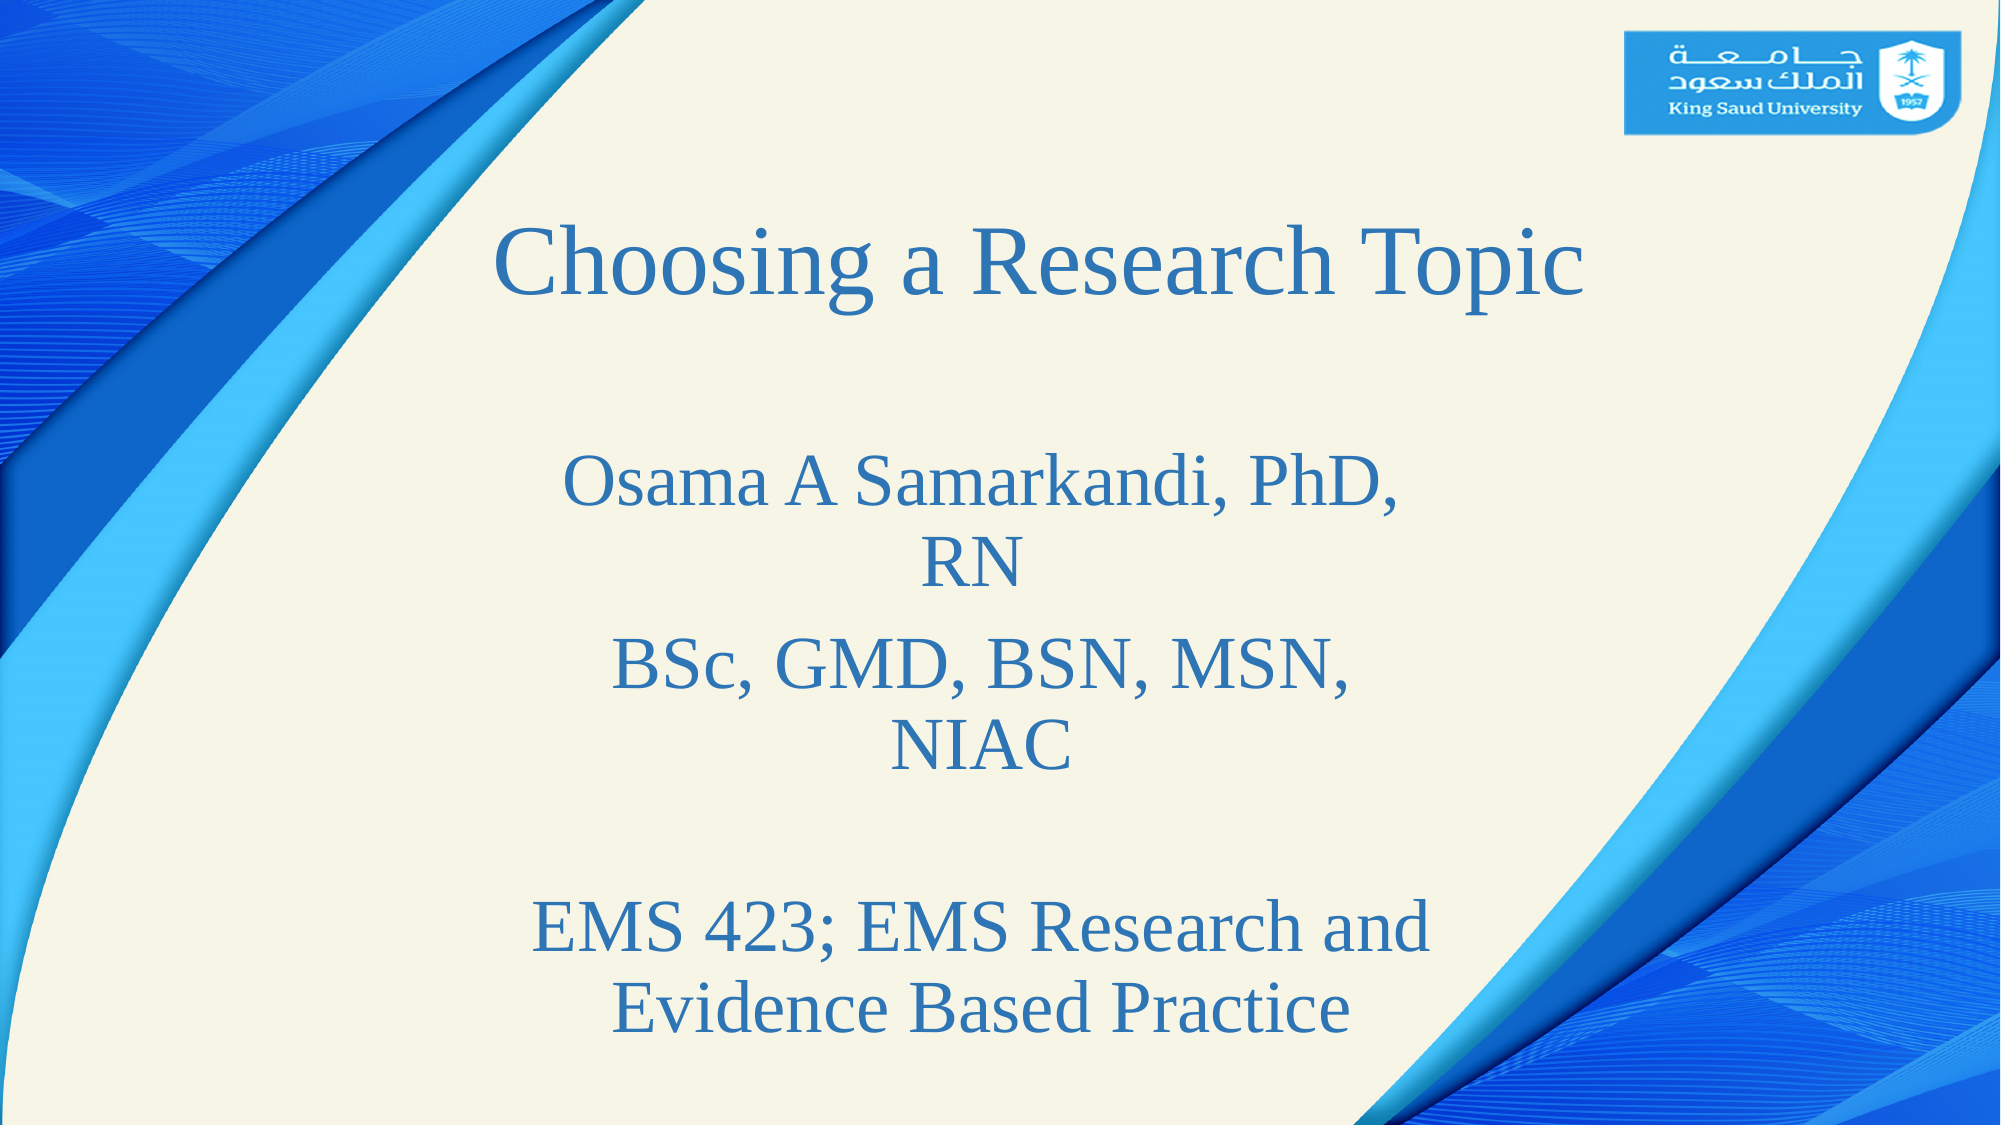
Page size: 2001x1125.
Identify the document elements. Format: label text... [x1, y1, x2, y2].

title Choosing a Research Topic [290, 128, 1791, 324]
subtitle Osama A Samarkandi, PhD, RN BSc, GMD, BSN, MSN, NIAC EMS 423; EMS Research and Evidence Based Practice [496, 433, 1467, 705]
picture [0, 0, 2001, 1125]
